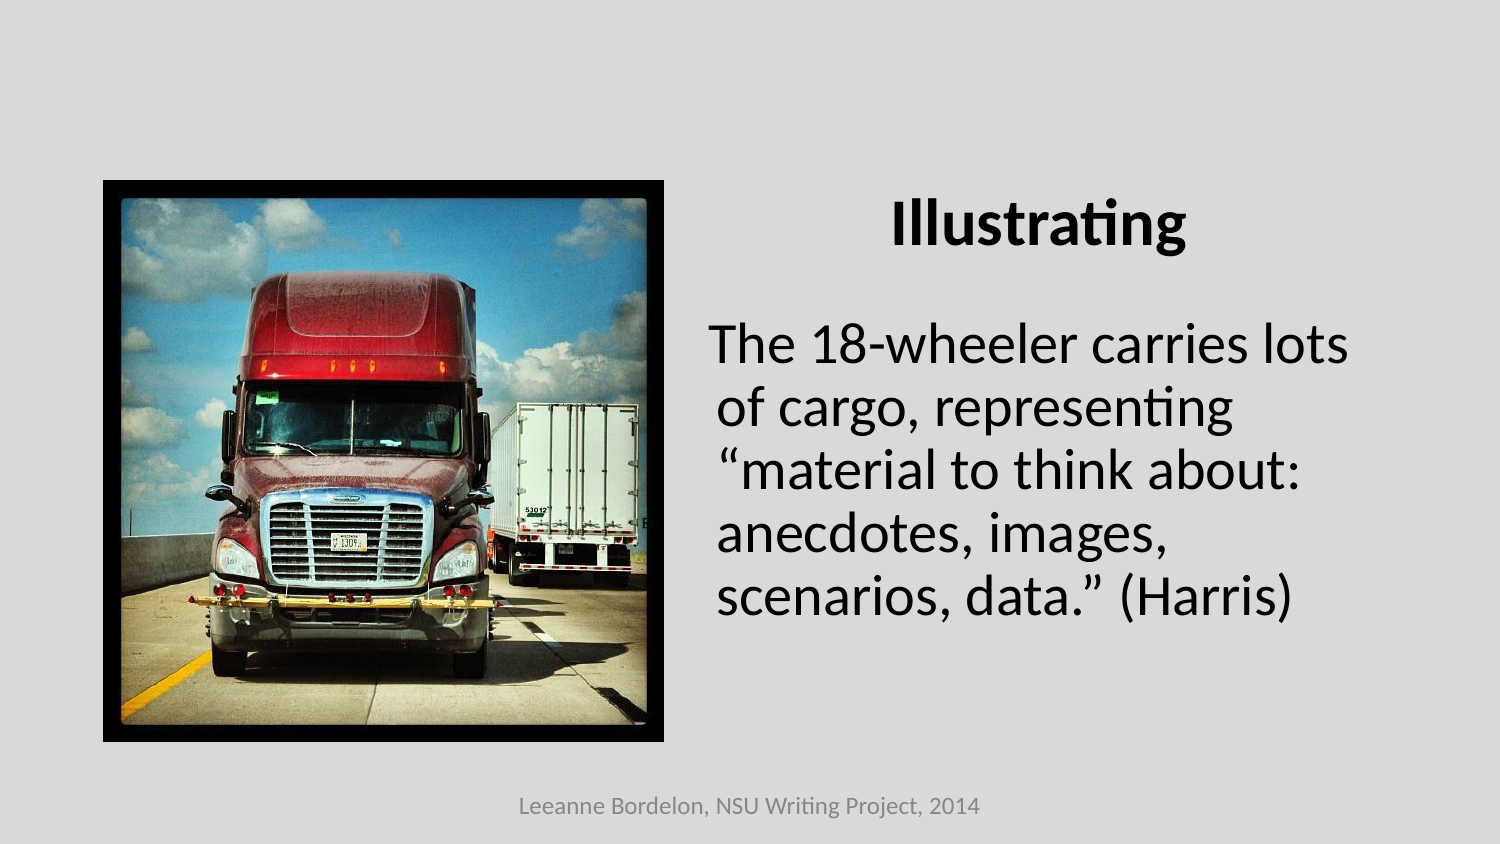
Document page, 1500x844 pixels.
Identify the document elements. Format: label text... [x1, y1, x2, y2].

footer Leeanne Bordelon, NSU Writing Project, 2014 [496, 787, 1004, 822]
picture [102, 180, 665, 742]
list Illustrating The 18-wheeler carries lots of cargo, representing “material to think about: anecdotes, images, scenarios, data.” (Harris) [663, 159, 1415, 752]
